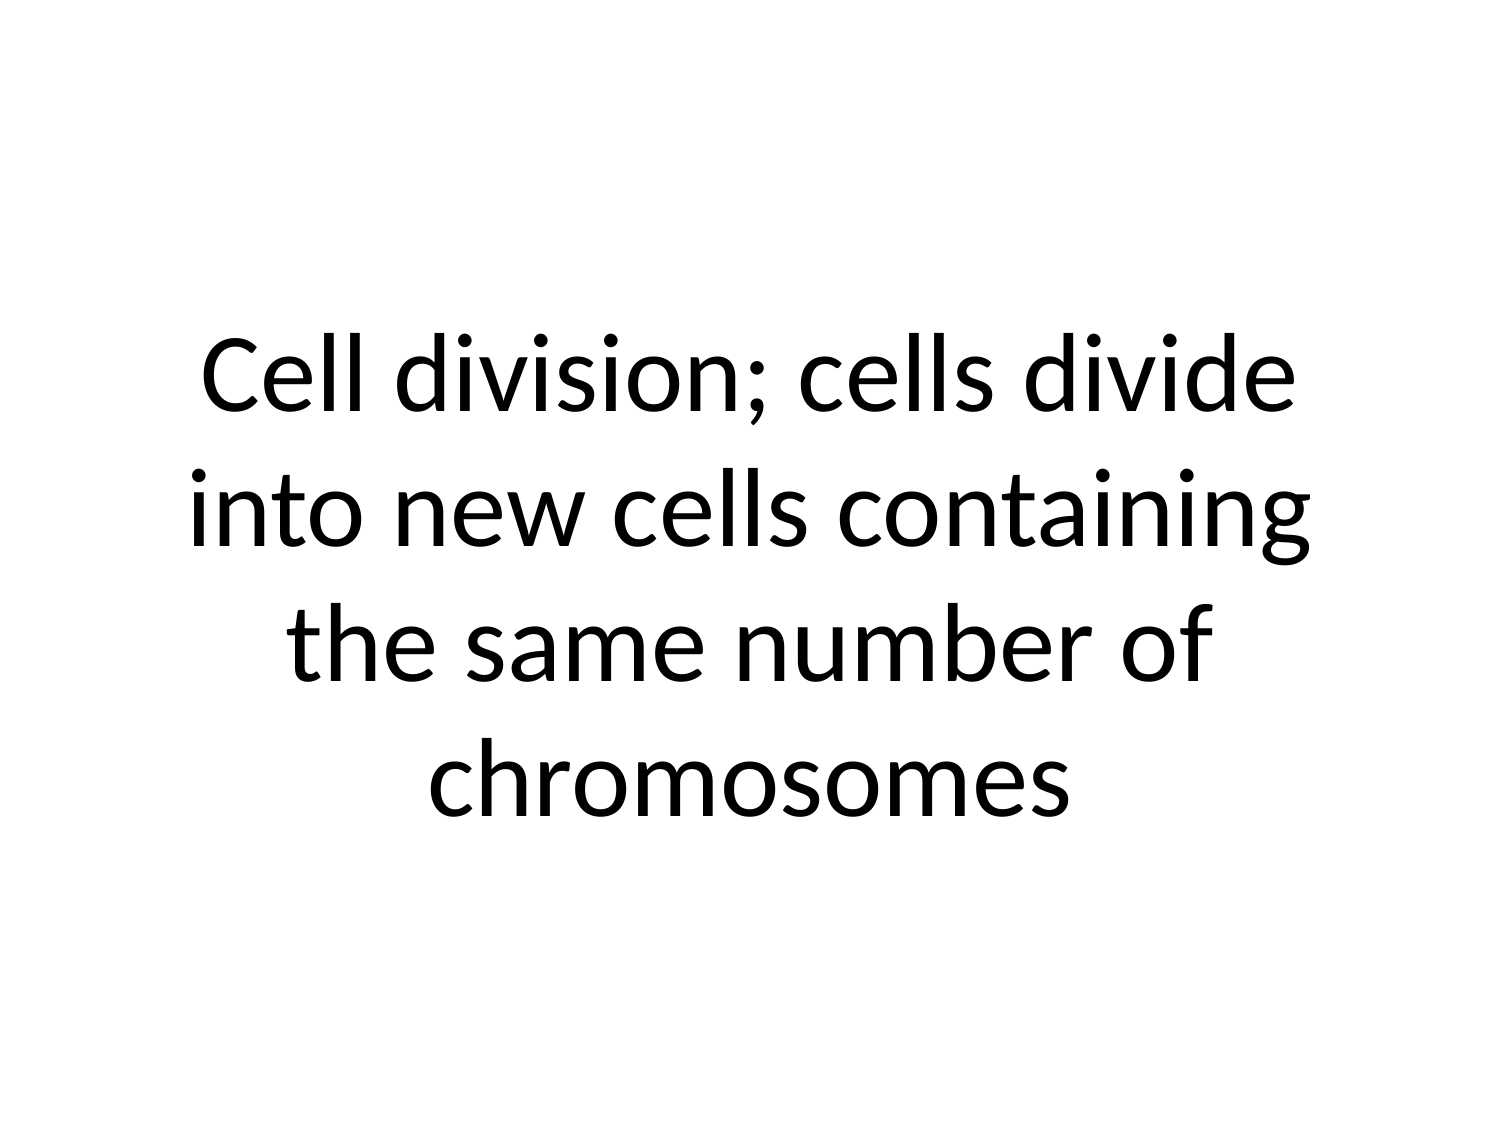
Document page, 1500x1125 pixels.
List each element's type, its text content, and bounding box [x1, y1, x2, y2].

title Cell division; cells divide into new cells containing the same number of chromosomes [112, 50, 1388, 1088]
